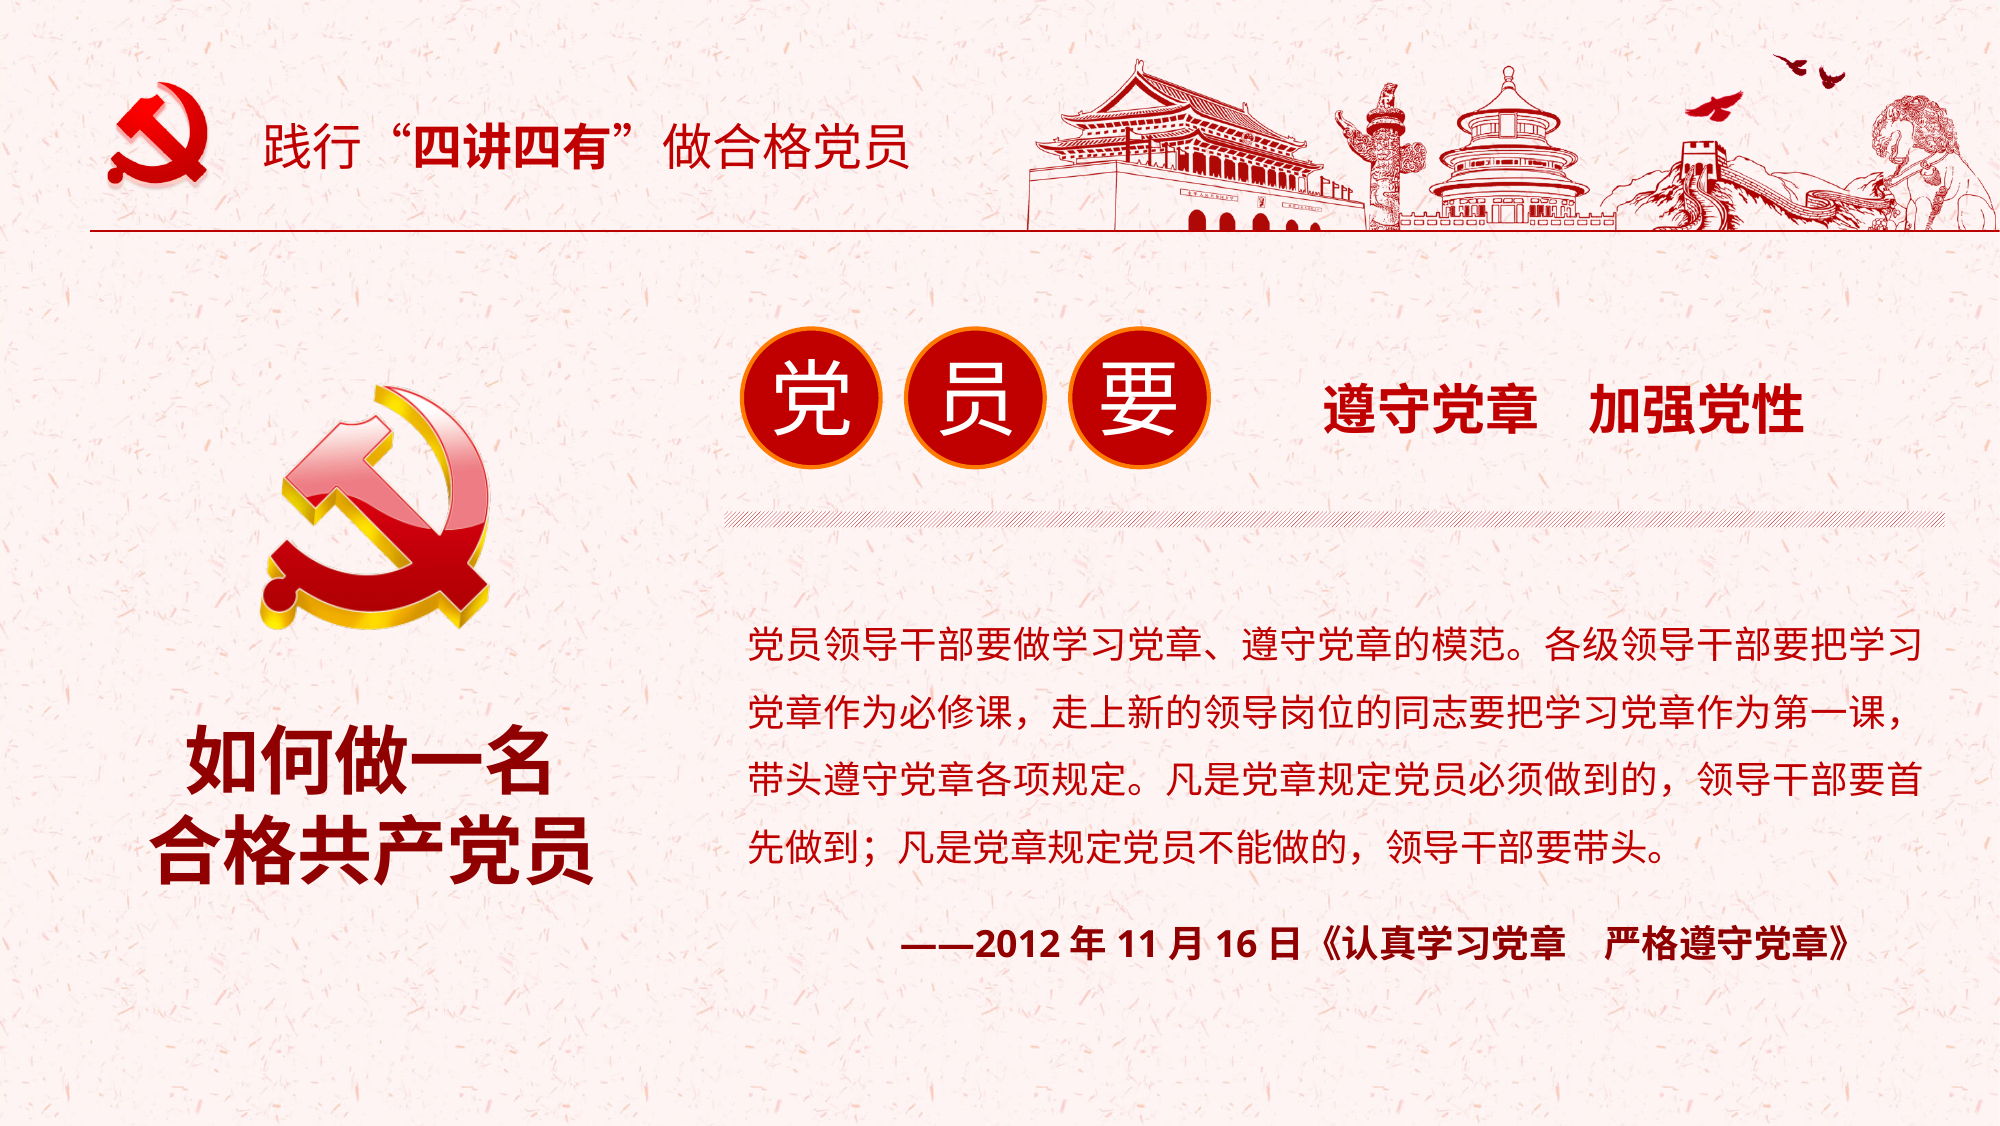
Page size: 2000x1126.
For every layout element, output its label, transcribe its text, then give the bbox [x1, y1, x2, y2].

text_box ——2012年11月16日《认真学习党章 严格遵守党章》 [826, 909, 1940, 975]
list 践行“四讲四有”做合格党员 [247, 78, 1035, 173]
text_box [1069, 328, 1210, 468]
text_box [741, 328, 881, 468]
text_box [724, 511, 1945, 528]
text_box 遵守党章 加强党性 [1267, 365, 1862, 451]
picture [0, 0, 2000, 1126]
text_box 如何做一名 合格共产党员 [66, 703, 678, 904]
text_box 党员领导干部要做学习党章、遵守党章的模范。各级领导干部要把学习党章作为必修课，走上新的领导岗位的同志要把学习党章作为第一课，带头遵守党章各项规定。凡是党章规定党员必须做到的，领导干部要首先做到；凡是党章规定党员不能做的，领导干部要带头。 [727, 589, 1945, 879]
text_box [905, 328, 1045, 468]
